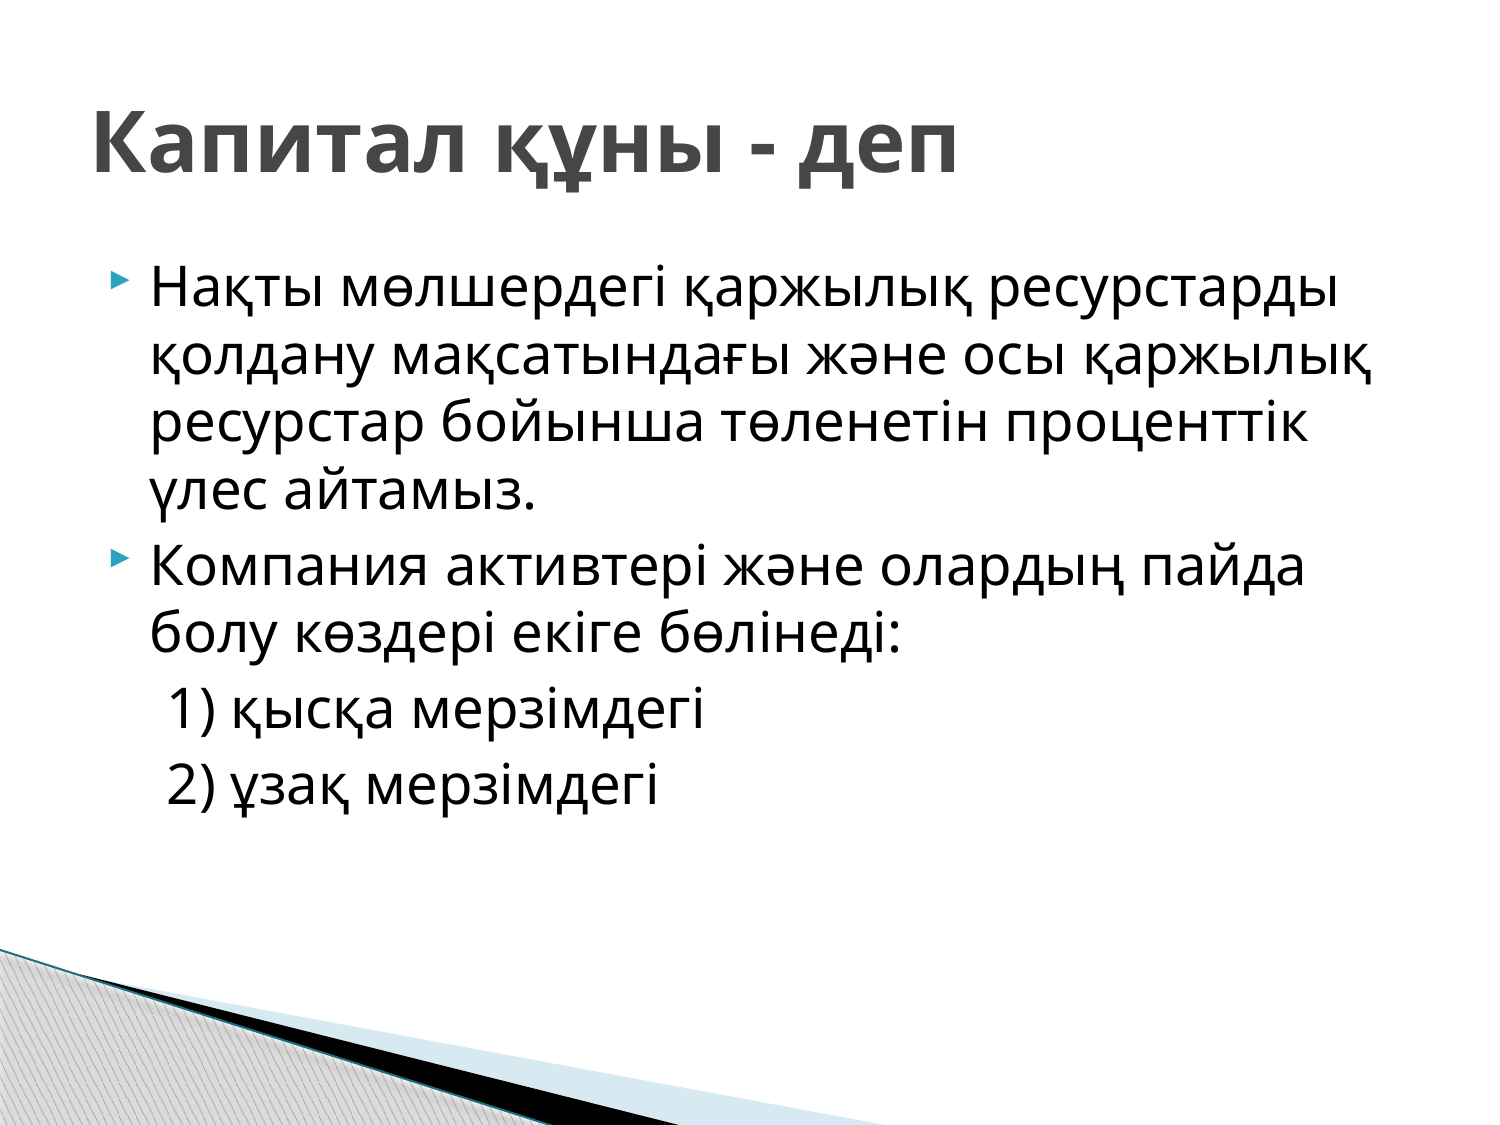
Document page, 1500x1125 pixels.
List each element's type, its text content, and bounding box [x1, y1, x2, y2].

list Нақты мөлшердегі қаржылық ресурстарды қолдану мақсатындағы және осы қаржылық ресурстар бойынша төленетін проценттік үлес айтамыз. Компания активтері және олардың пайда болу көздері екіге бөлінеді: 1) қысқа мерзімдегі 2) ұзақ мерзімдегі [75, 243, 1425, 986]
title Капитал құны - деп [75, 45, 1425, 233]
